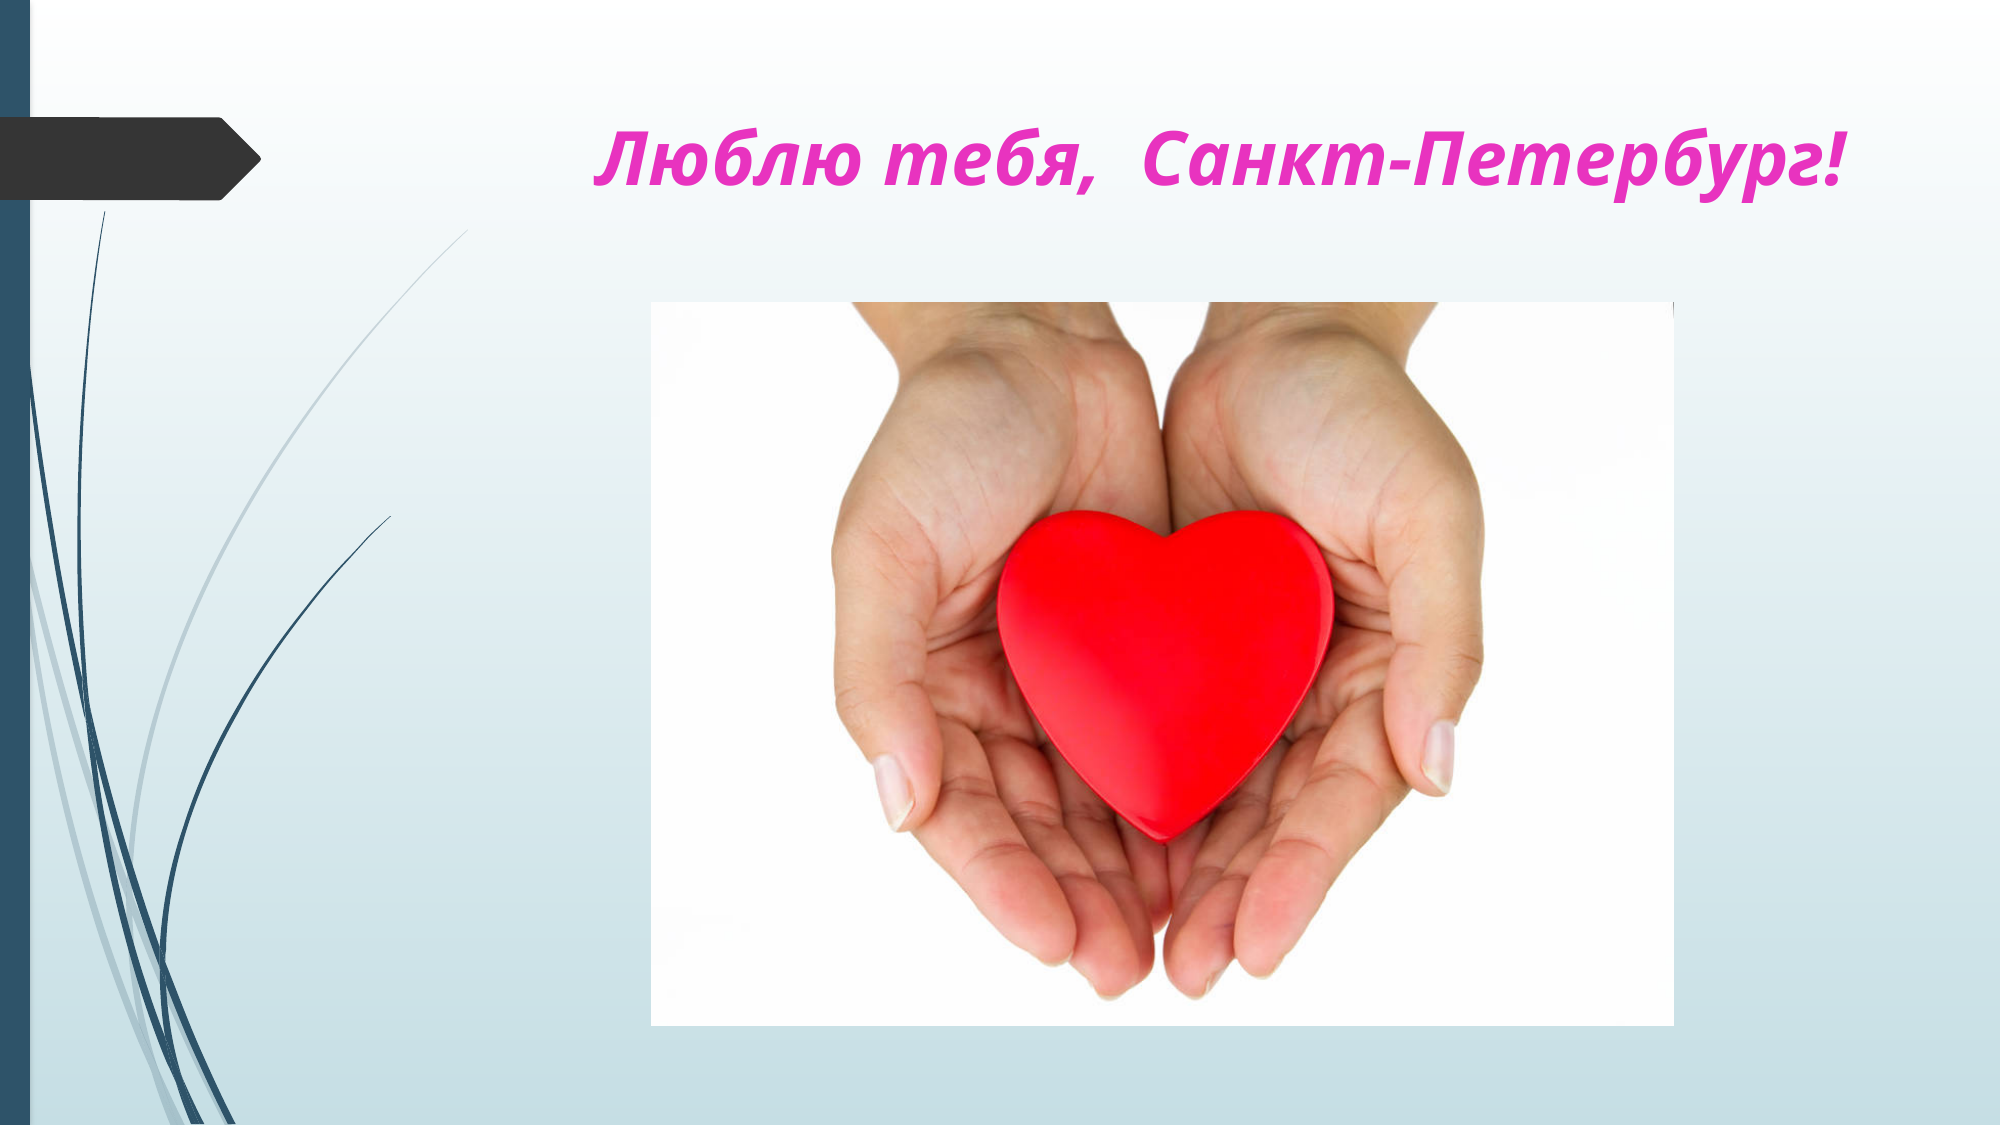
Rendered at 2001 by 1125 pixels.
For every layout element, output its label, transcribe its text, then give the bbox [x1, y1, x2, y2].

title Люблю тебя, Санкт-Петербург! [425, 102, 1888, 313]
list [651, 302, 1674, 1027]
